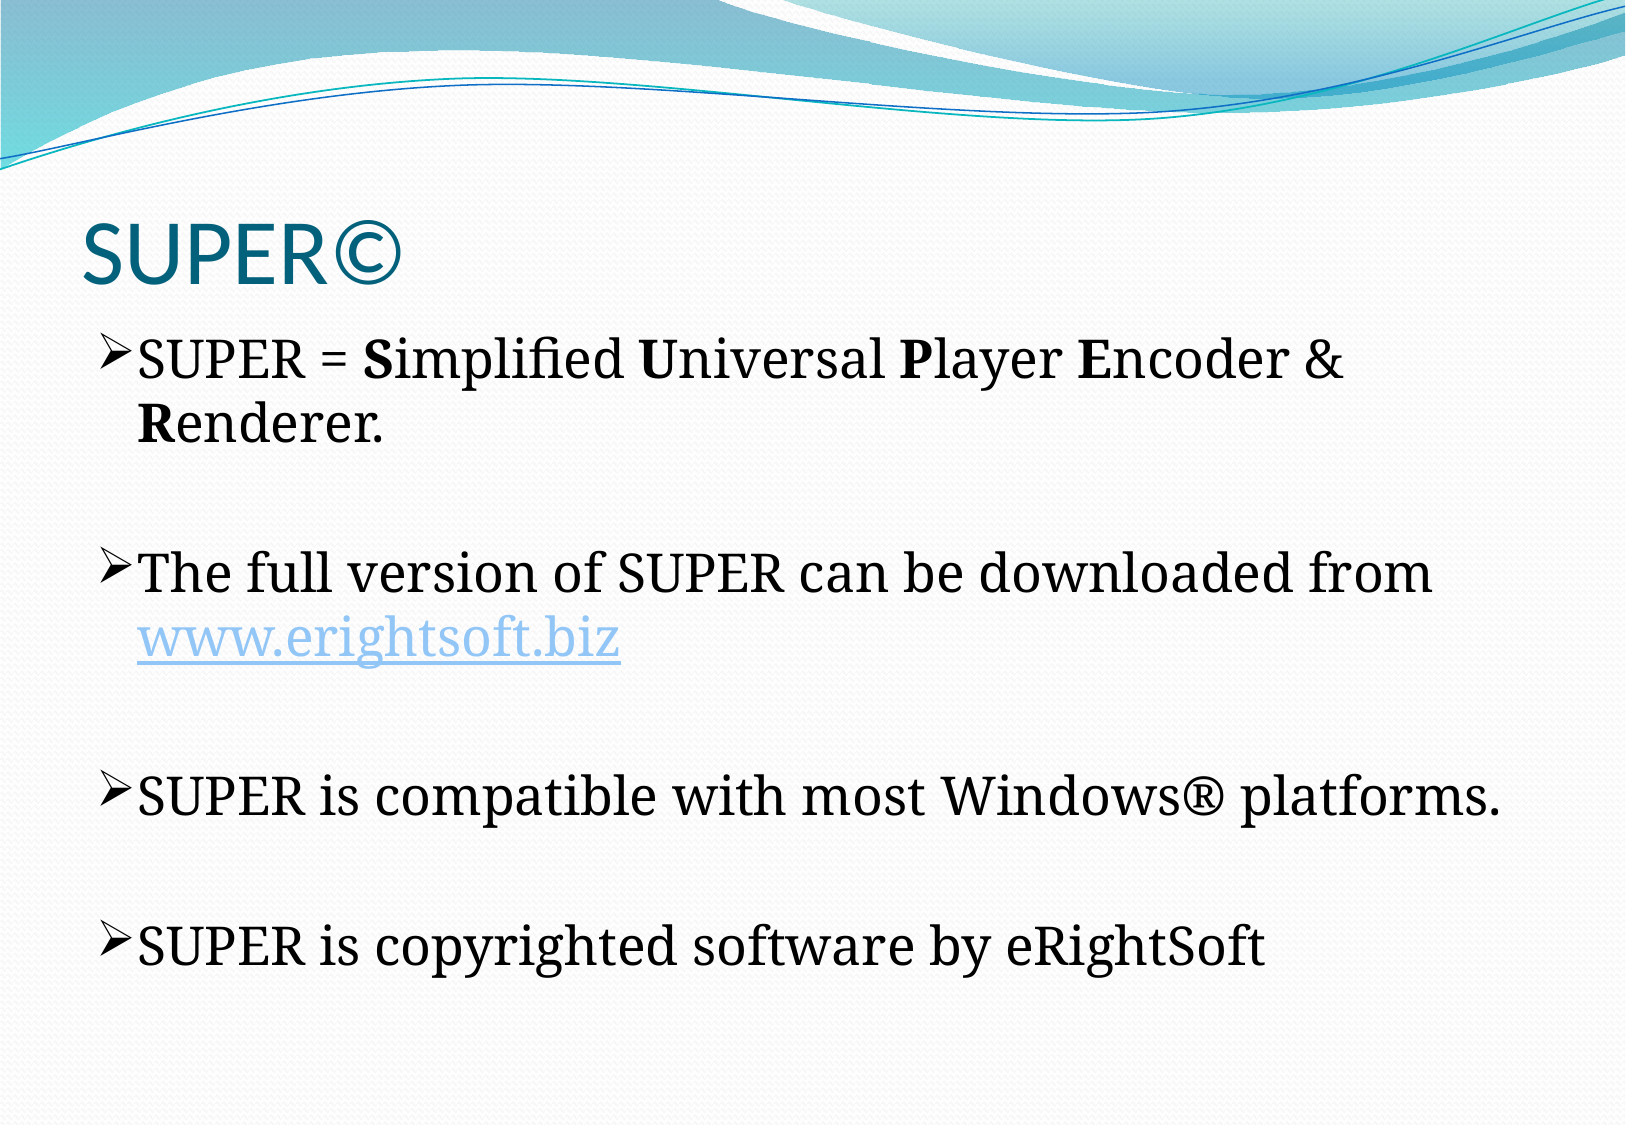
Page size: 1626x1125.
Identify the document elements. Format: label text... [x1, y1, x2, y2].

title SUPER© [81, 115, 1544, 303]
list SUPER = Simplified Universal Player Encoder & Renderer. The full version of SUPER can be downloaded from www.erightsoft.biz SUPER is compatible with most Windows® platforms. SUPER is copyrighted software by eRightSoft [81, 317, 1544, 1038]
